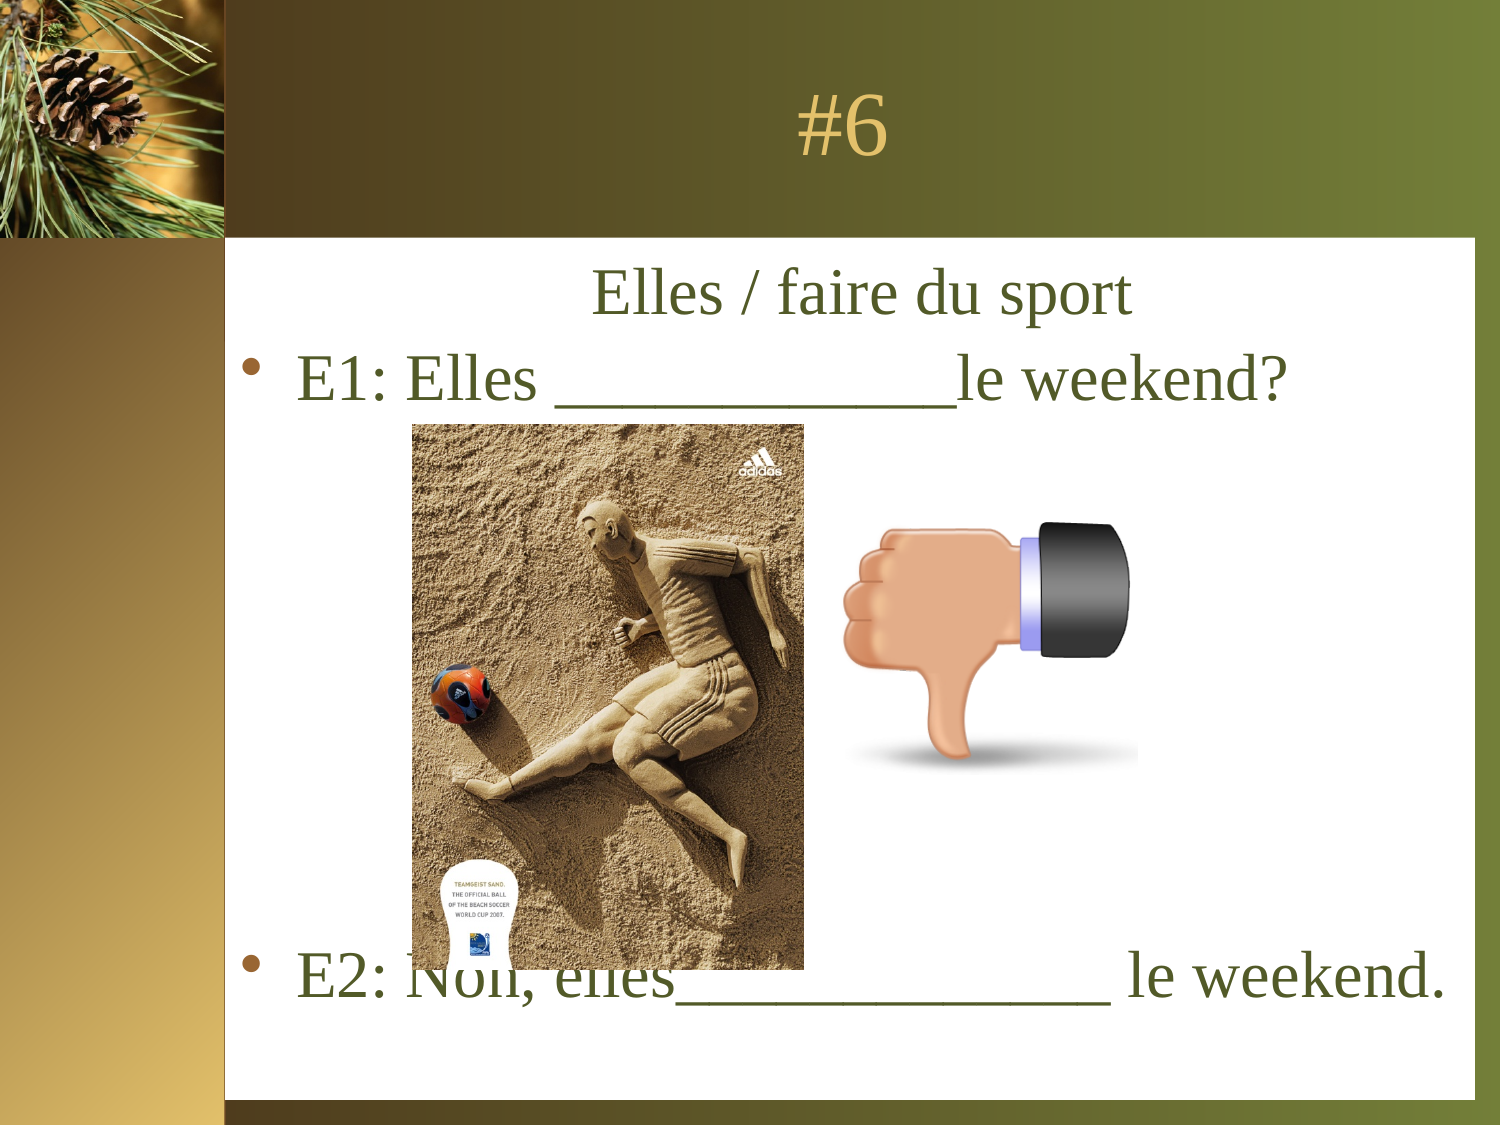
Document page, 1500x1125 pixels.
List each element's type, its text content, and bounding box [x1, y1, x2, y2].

title #6 [249, 24, 1438, 213]
picture [412, 424, 804, 971]
list Elles / faire du sport E1: Elles ____________le weekend? E2: Non, elles_____________ le weekend. [224, 249, 1500, 1063]
picture [0, 0, 224, 238]
picture [837, 474, 1138, 776]
